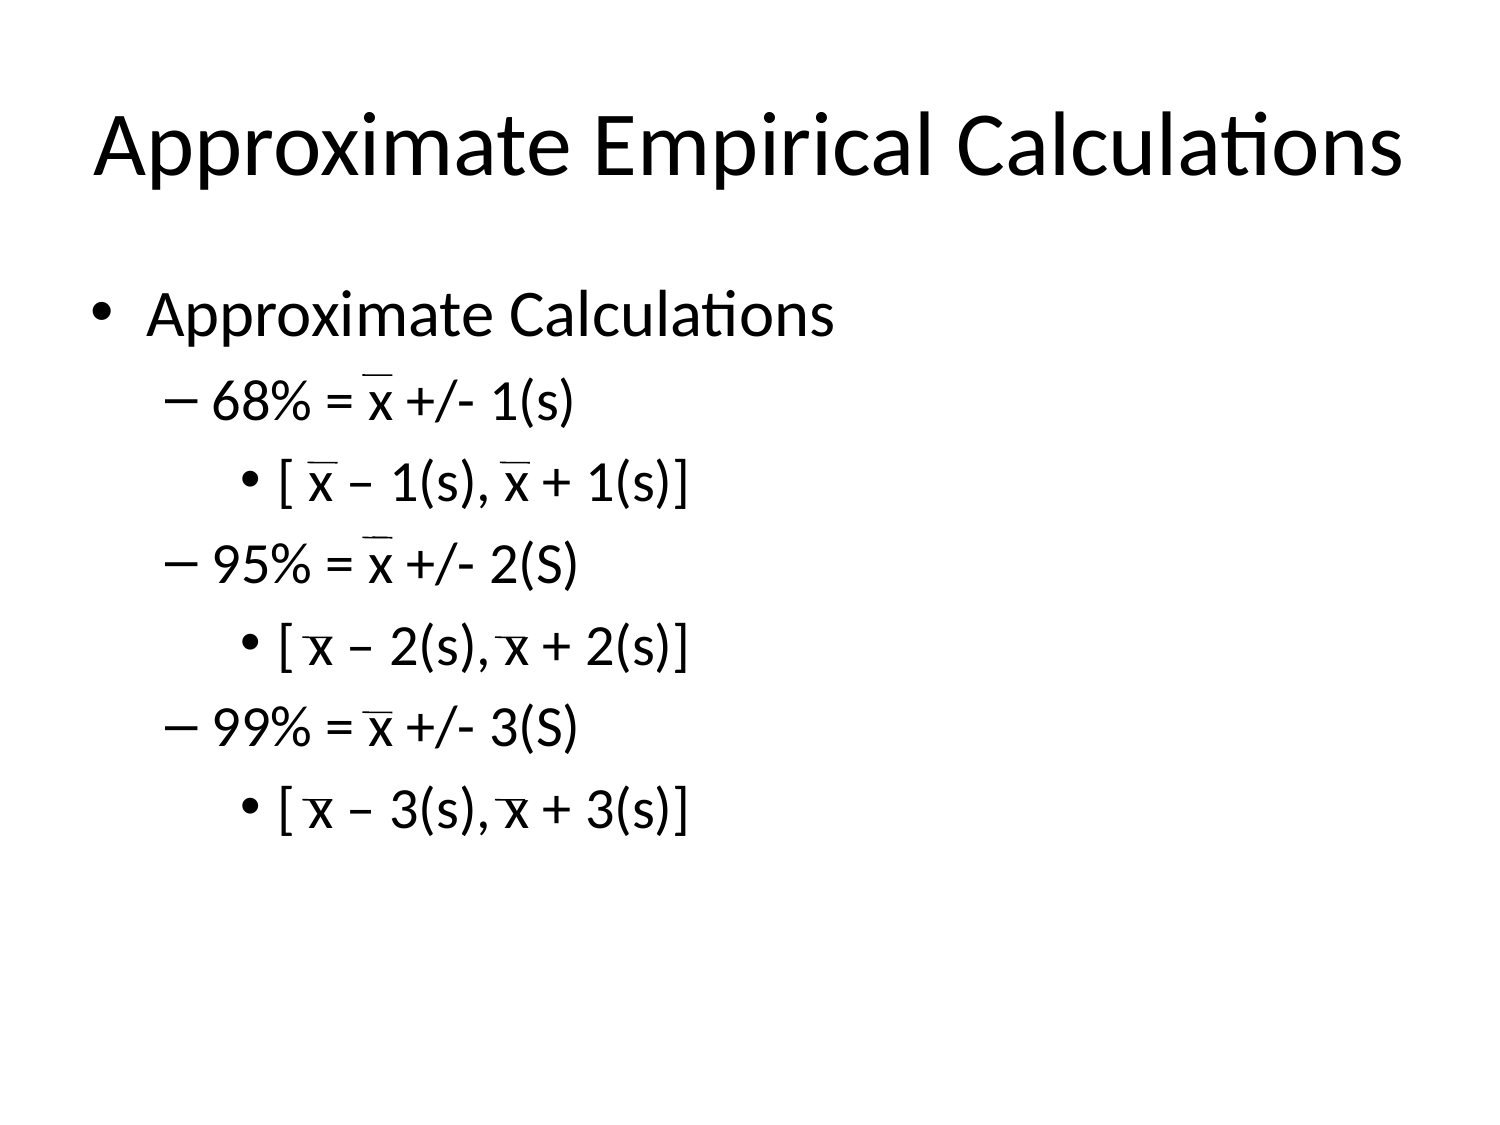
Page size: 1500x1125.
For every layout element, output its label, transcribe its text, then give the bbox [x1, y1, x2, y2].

list Approximate Calculations 68% = x +/- 1(s) [ x – 1(s), x + 1(s)] 95% = x +/- 2(S) [ x – 2(s), x + 2(s)] 99% = x +/- 3(S) [ x – 3(s), x + 3(s)] [75, 262, 1425, 1005]
title Approximate Empirical Calculations [75, 45, 1425, 233]
